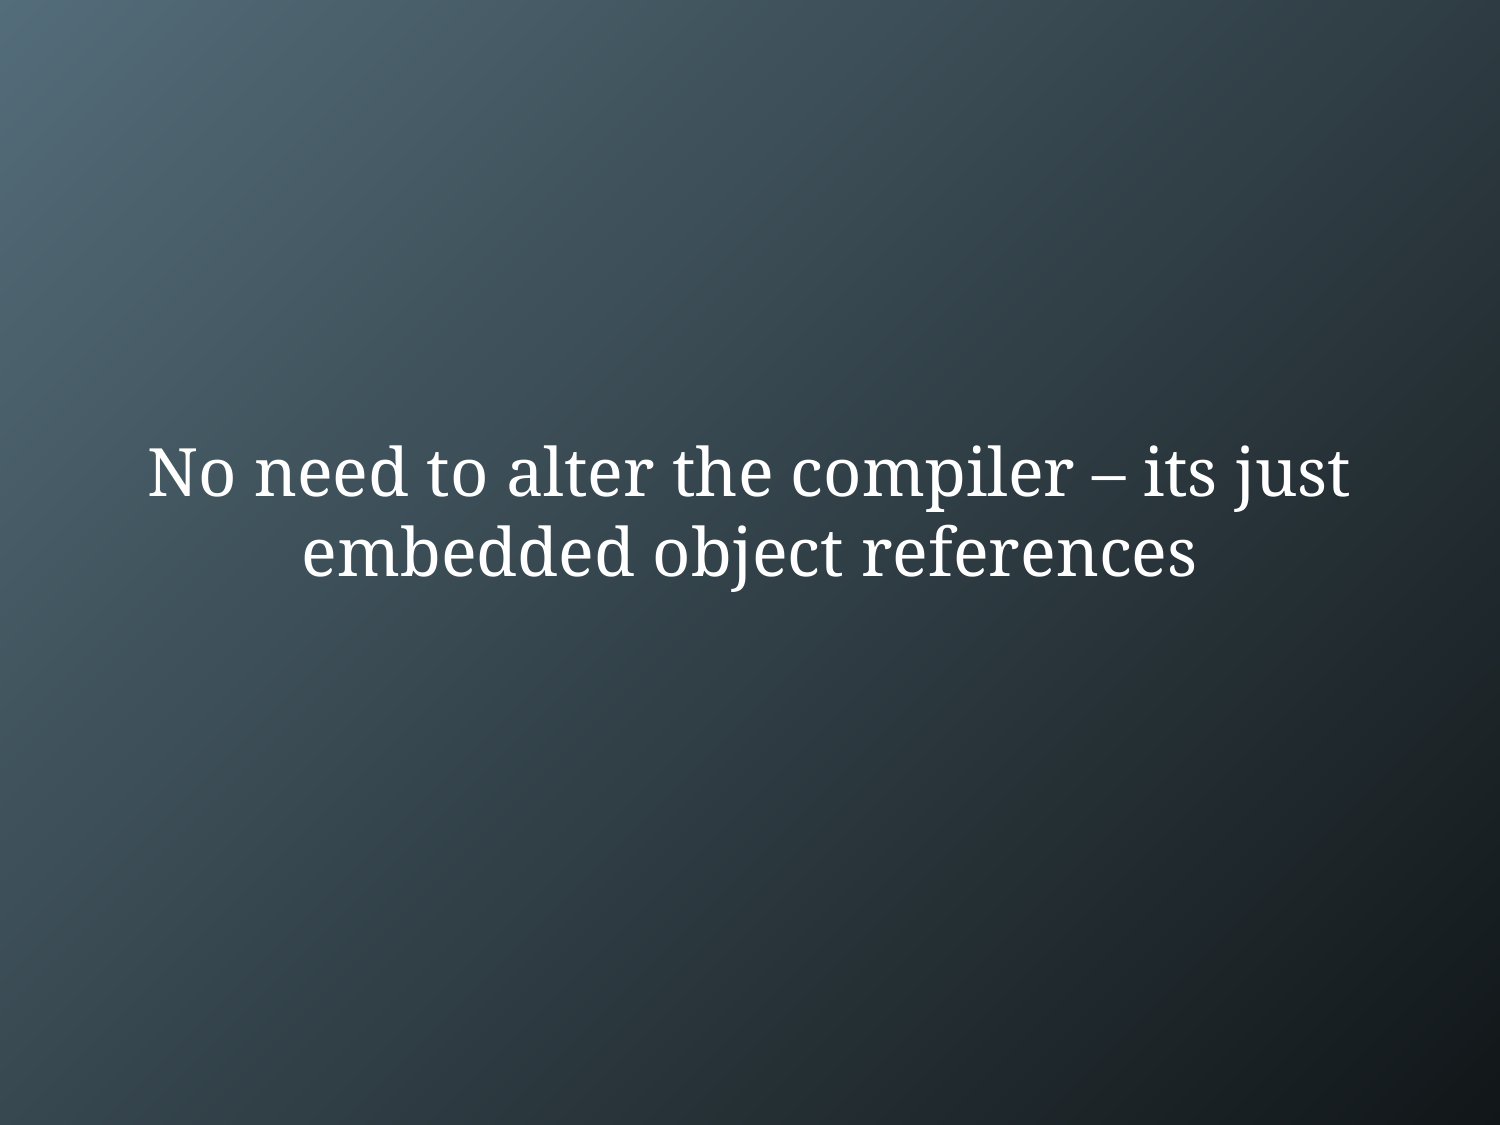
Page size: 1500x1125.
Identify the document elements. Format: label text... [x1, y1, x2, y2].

title No need to alter the compiler – its just embedded object references [112, 326, 1388, 693]
